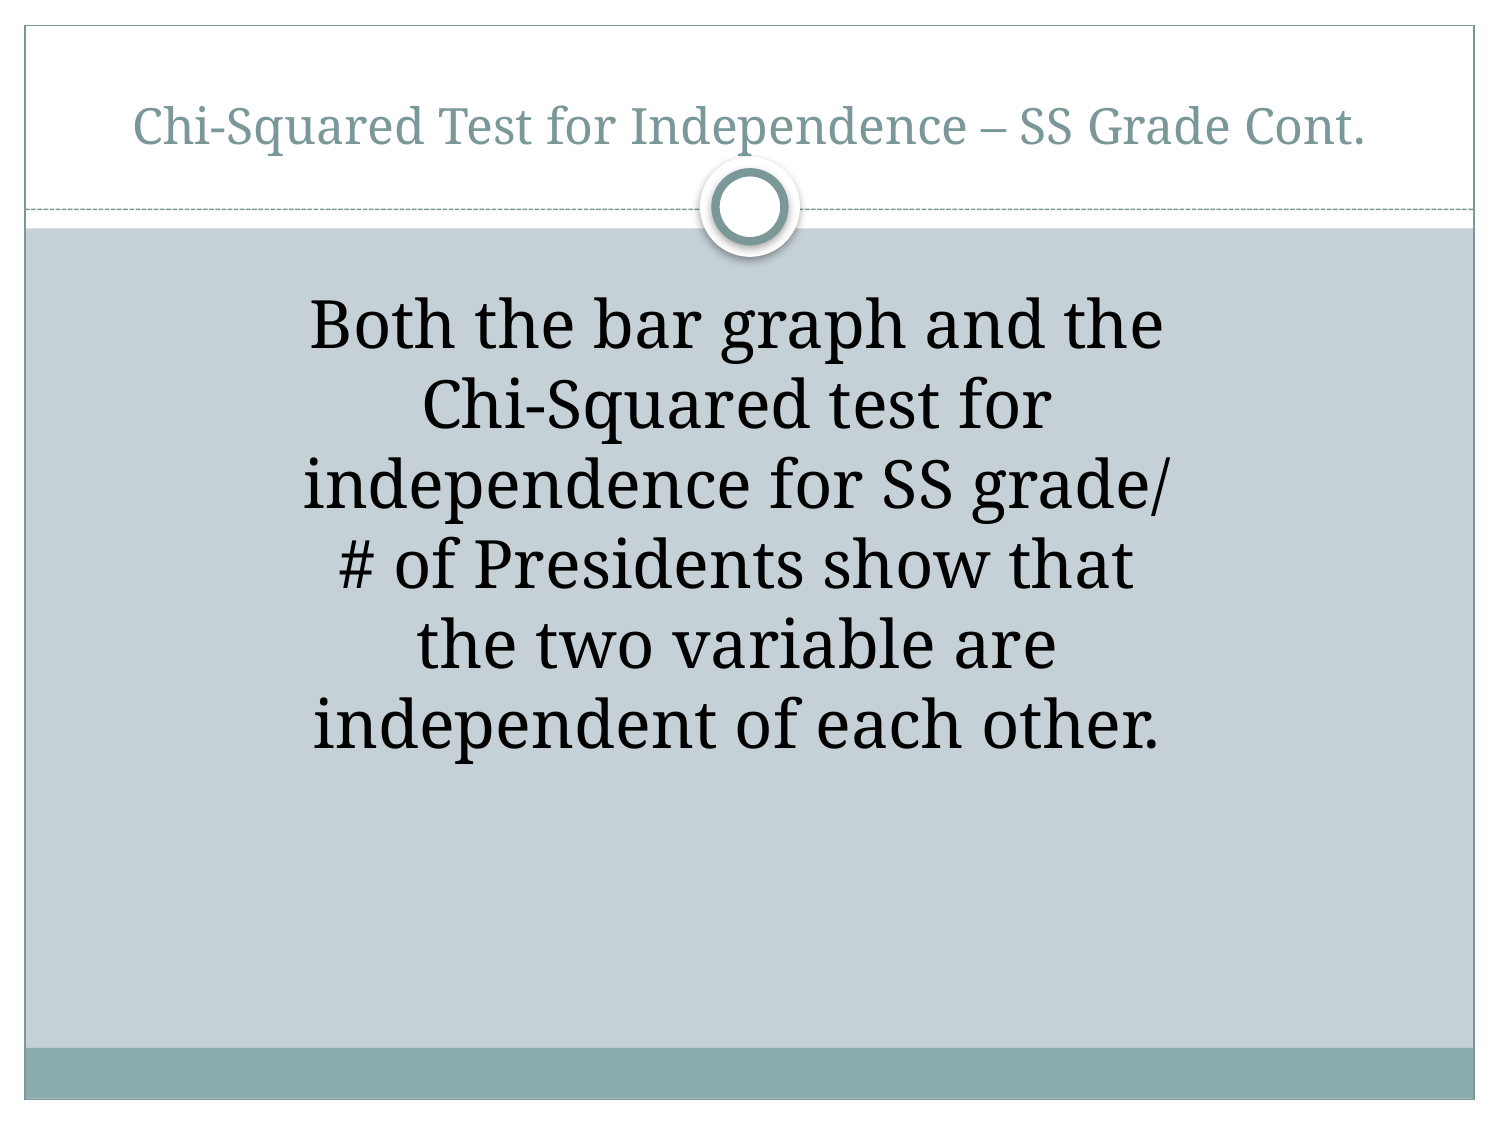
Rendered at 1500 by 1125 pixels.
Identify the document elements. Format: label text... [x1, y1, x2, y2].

title Chi-Squared Test for Independence – SS Grade Cont. [49, 37, 1450, 162]
text_box Both the bar graph and the Chi-Squared test for independence for SS grade/ # of Presidents show that the two variable are independent of each other. [275, 274, 1200, 770]
list [49, 250, 1445, 1001]
